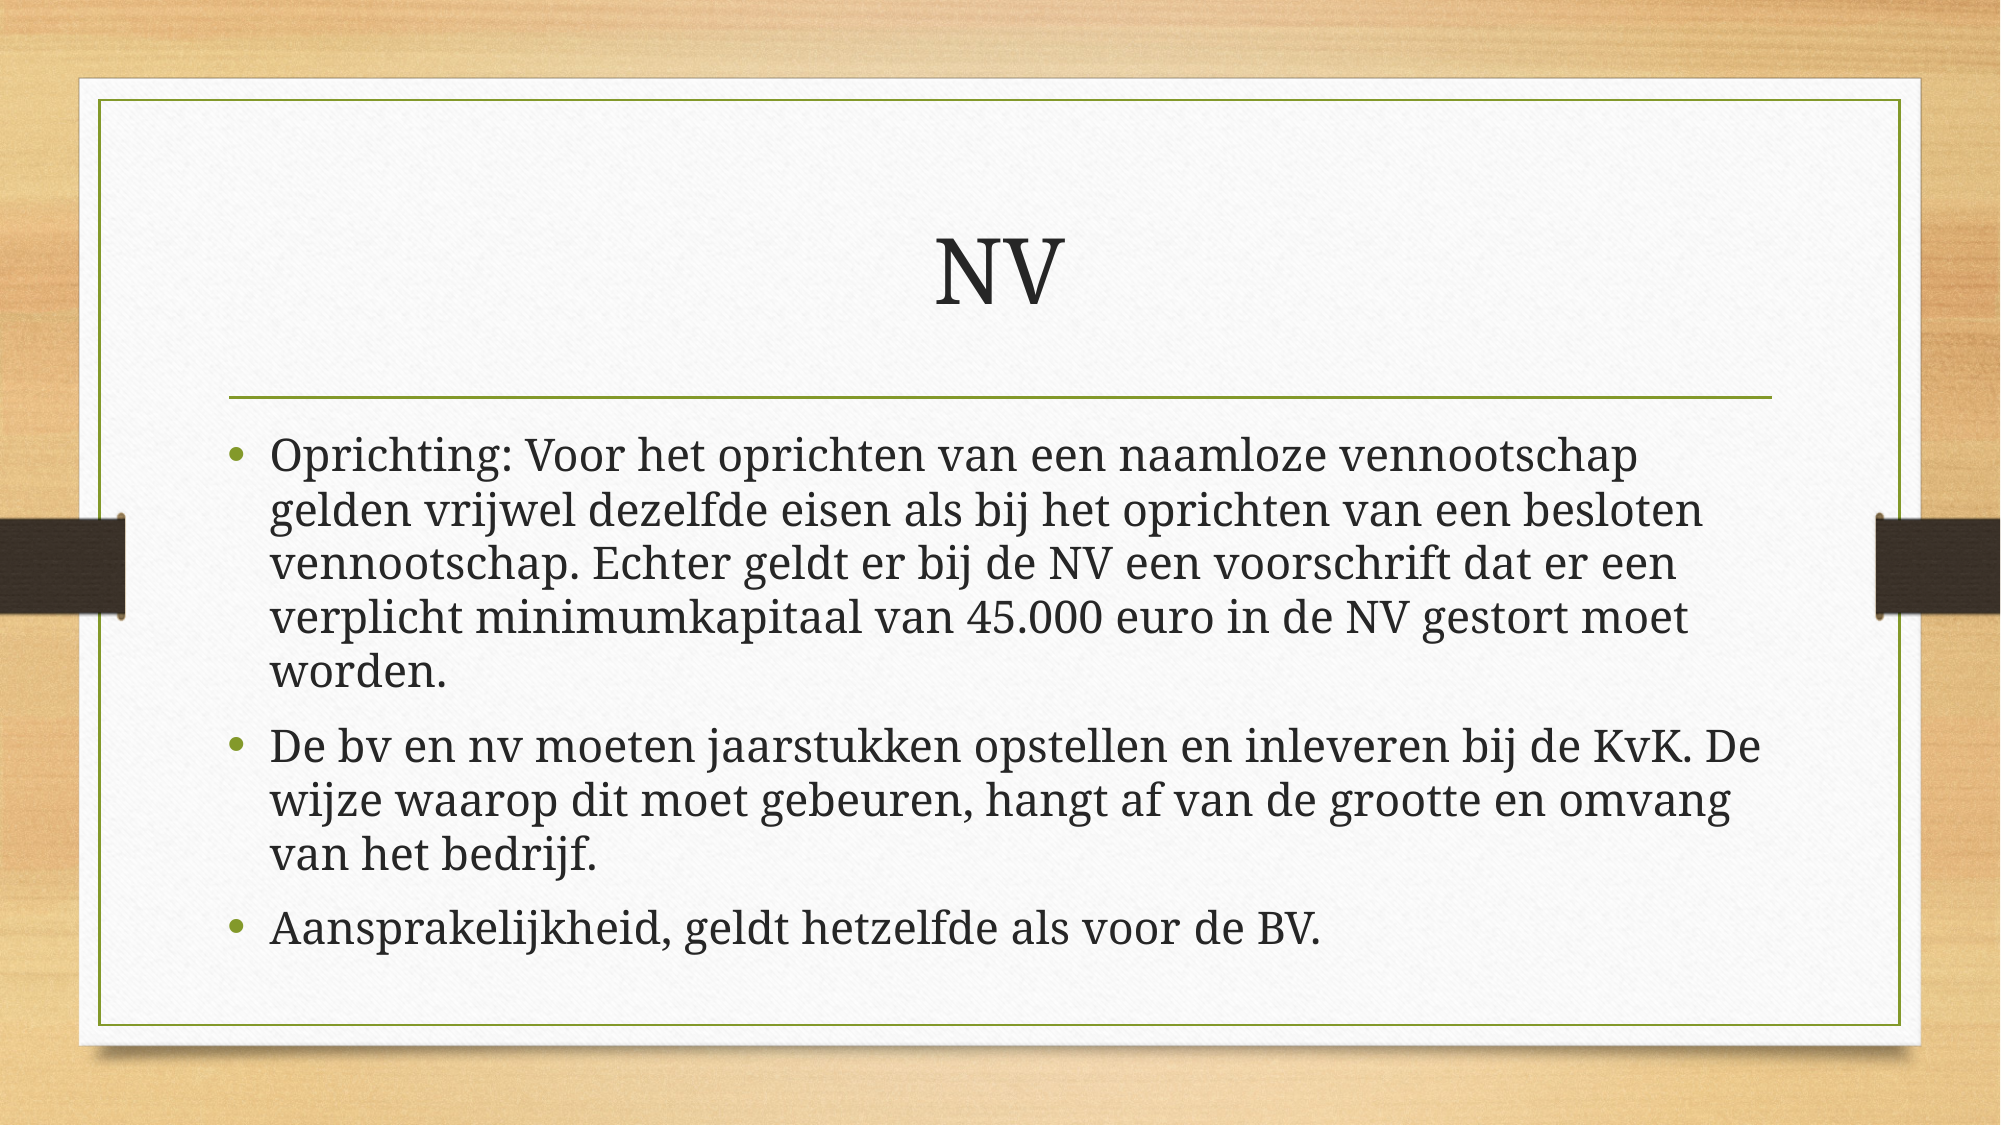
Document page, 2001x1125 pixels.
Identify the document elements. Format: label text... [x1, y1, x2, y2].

picture [0, 0, 2001, 1125]
title NV [212, 161, 1788, 375]
list Oprichting: Voor het oprichten van een naamloze vennootschap gelden vrijwel dezelfde eisen als bij het oprichten van een besloten vennootschap. Echter geldt er bij de NV een voorschrift dat er een verplicht minimumkapitaal van 45.000 euro in de NV gestort moet worden. De bv en nv moeten jaarstukken opstellen en inleveren bij de KvK. De wijze waarop dit moet gebeuren, hangt af van de grootte en omvang van het bedrijf. Aansprakelijkheid, geldt hetzelfde als voor de BV. [212, 419, 1788, 964]
